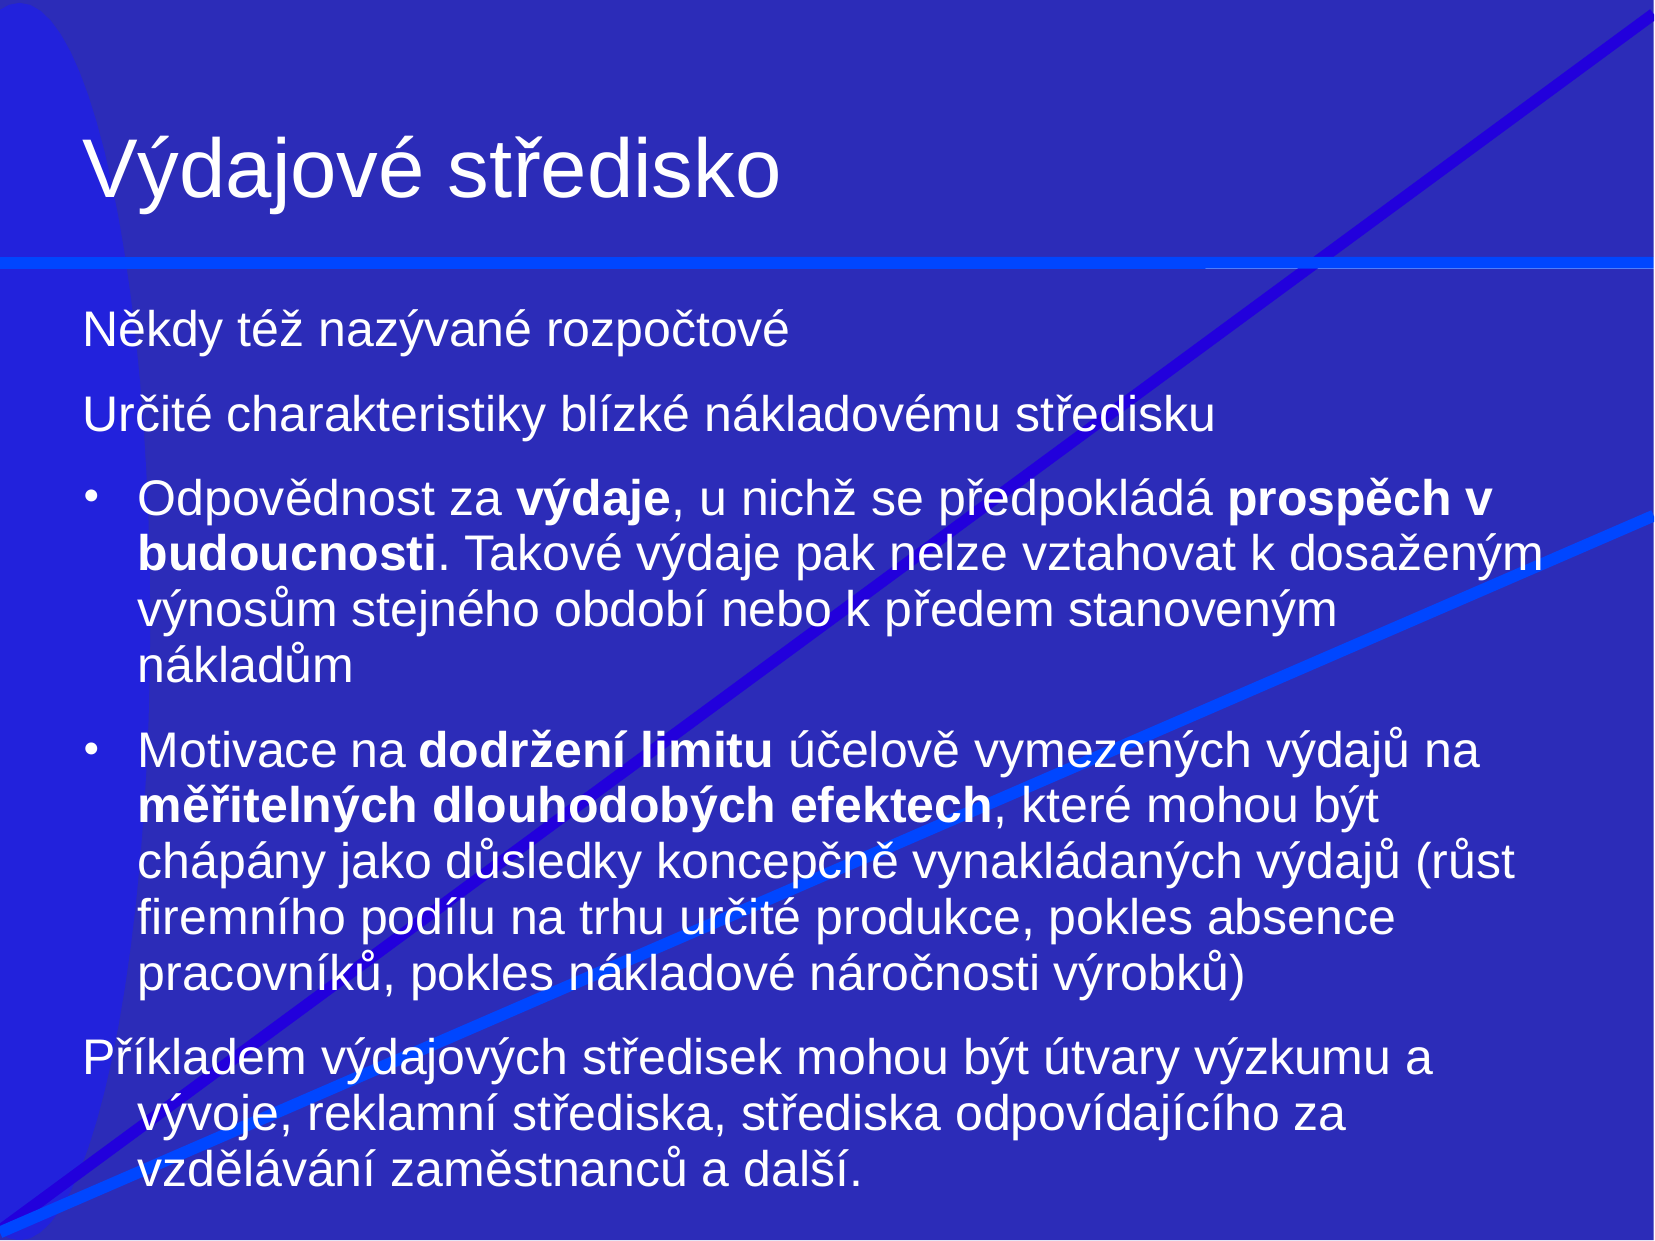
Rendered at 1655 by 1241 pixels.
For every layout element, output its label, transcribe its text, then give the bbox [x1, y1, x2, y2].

title Výdajové středisko [80, 64, 1574, 321]
text_box Někdy též nazývané rozpočtové Určité charakteristiky blízké nákladovému středisku Odpovědnost za výdaje, u nichž se předpokládá prospěch v budoucnosti. Takové výdaje pak nelze vztahovat k dosaženým výnosům stejného období nebo k předem stanoveným nákladům Motivace na dodržení limitu účelově vymezených výdajů na měřitelných dlouhodobých efektech, které mohou být chápány jako důsledky koncepčně vynakládaných výdajů (růst firemního podílu na trhu určité produkce, pokles absence pracovníků, pokles nákladové náročnosti výrobků) Příkladem výdajových středisek mohou být útvary výzkumu a vývoje, reklamní střediska, střediska odpovídajícího za vzdělávání zaměstnanců a další. [80, 296, 1548, 1198]
